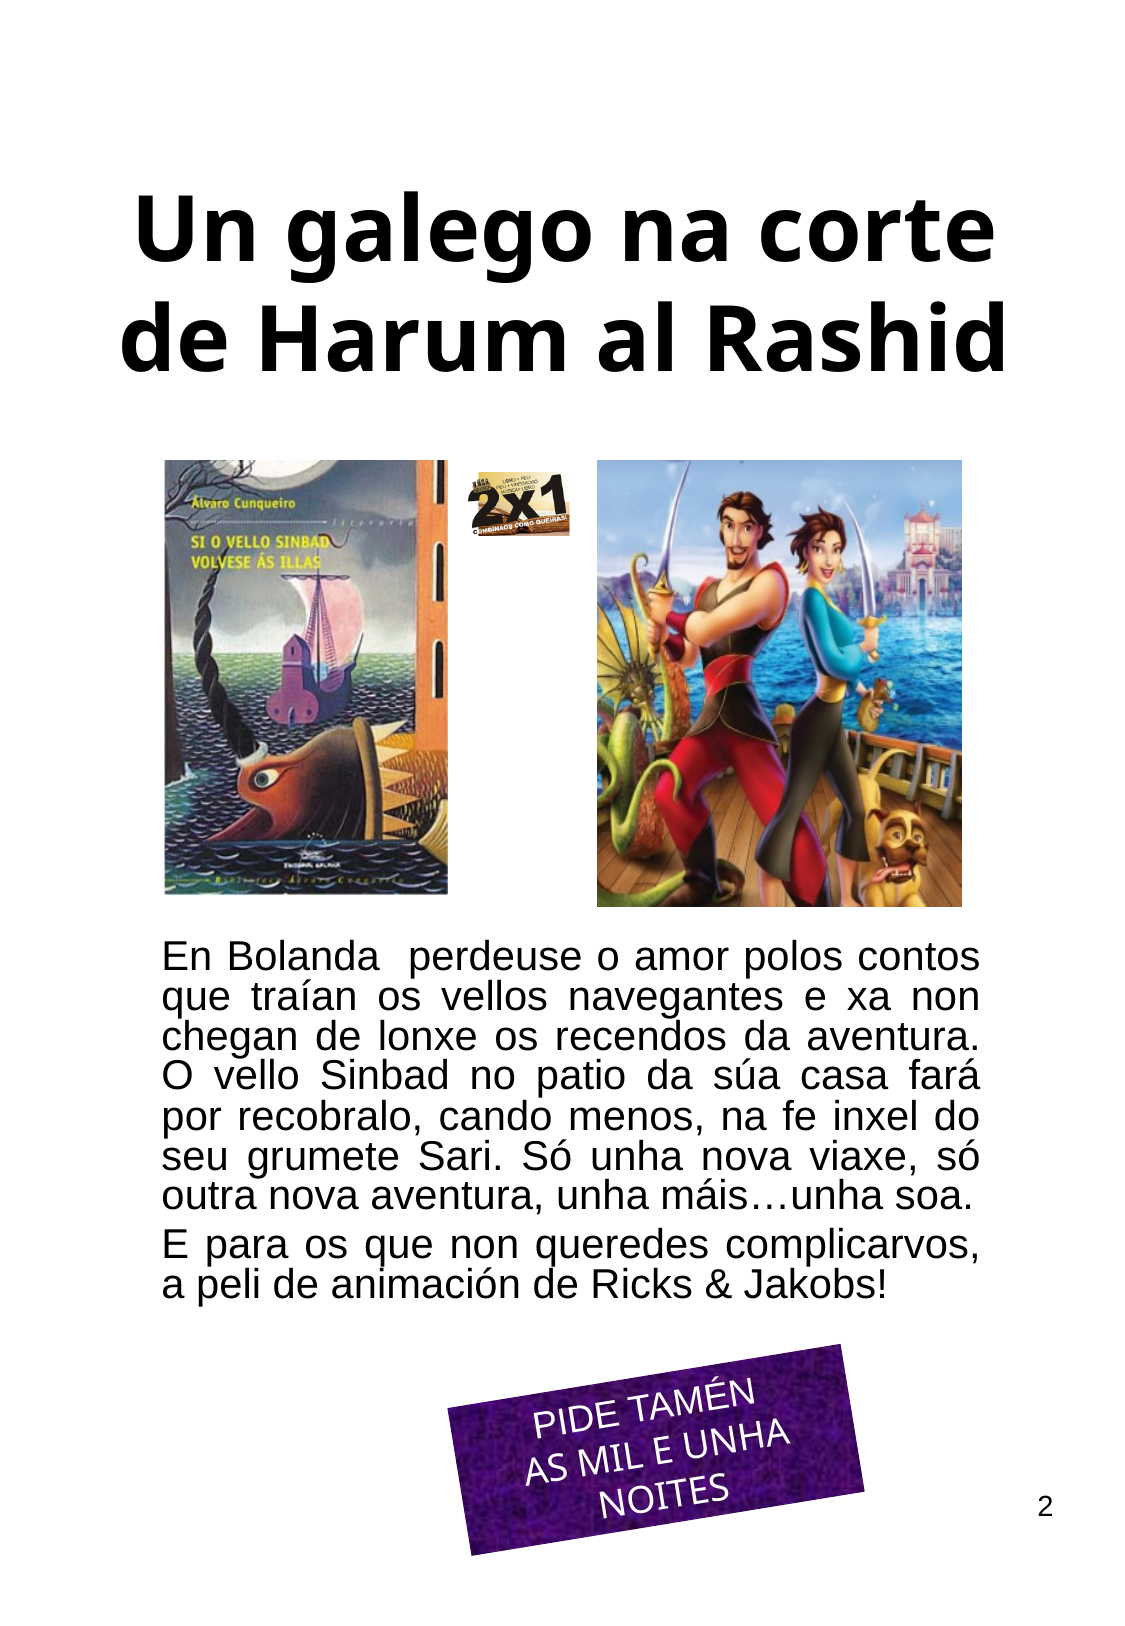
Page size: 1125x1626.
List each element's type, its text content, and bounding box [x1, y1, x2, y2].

title Un galego na corte de Harum al Rashid [58, 144, 1072, 416]
slide_number 2 [806, 1479, 1069, 1593]
text_box PIDE TAMÉN AS MIL E UNHA NOITES [447, 1343, 863, 1556]
picture [163, 460, 449, 896]
picture [597, 460, 962, 907]
picture [468, 472, 570, 536]
list En Bolanda perdeuse o amor polos contos que traían os vellos navegantes e xa non chegan de lonxe os recendos da aventura. O vello Sinbad no patio da súa casa fará por recobralo, cando menos, na fe inxel do seu grumete Sari. Só unha nova viaxe, só outra nova aventura, unha máis…unha soa. E para os que non queredes complicarvos, a peli de animación de Ricks & Jakobs! [89, 930, 997, 1625]
